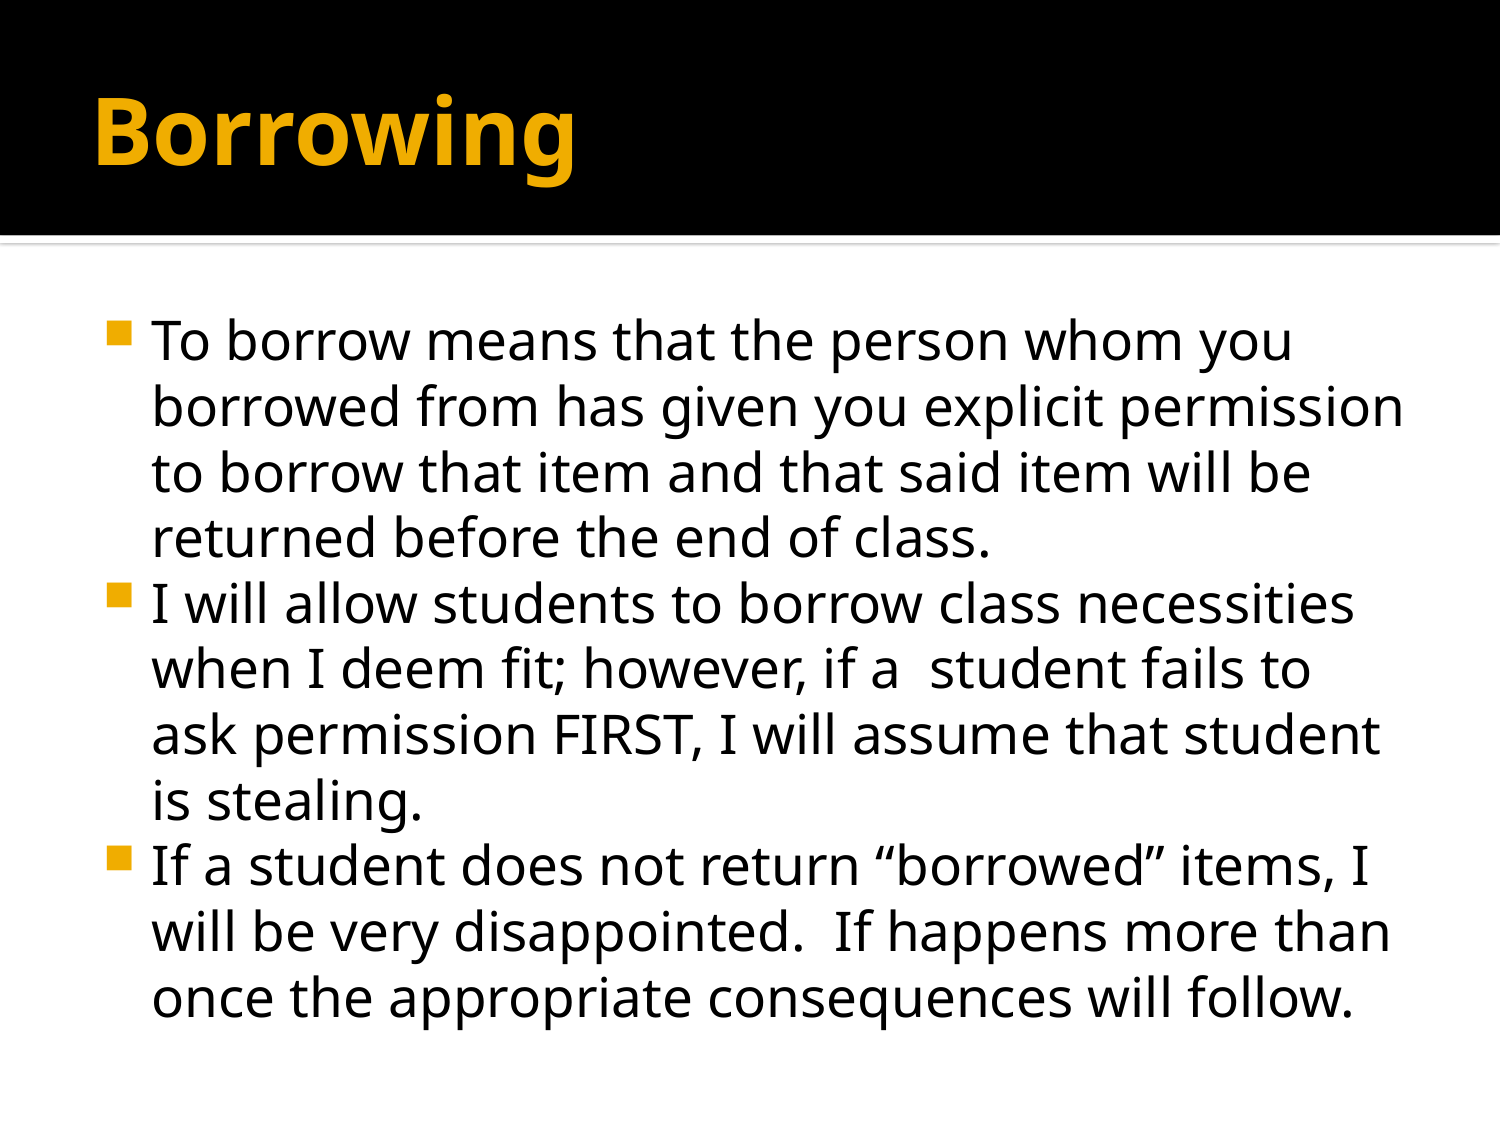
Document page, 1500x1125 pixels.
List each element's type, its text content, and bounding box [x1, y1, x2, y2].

list To borrow means that the person whom you borrowed from has given you explicit permission to borrow that item and that said item will be returned before the end of class. I will allow students to borrow class necessities when I deem fit; however, if a student fails to ask permission FIRST, I will assume that student is stealing. If a student does not return “borrowed” items, I will be very disappointed. If happens more than once the appropriate consequences will follow. [75, 291, 1425, 1050]
title Borrowing [75, 25, 1425, 231]
